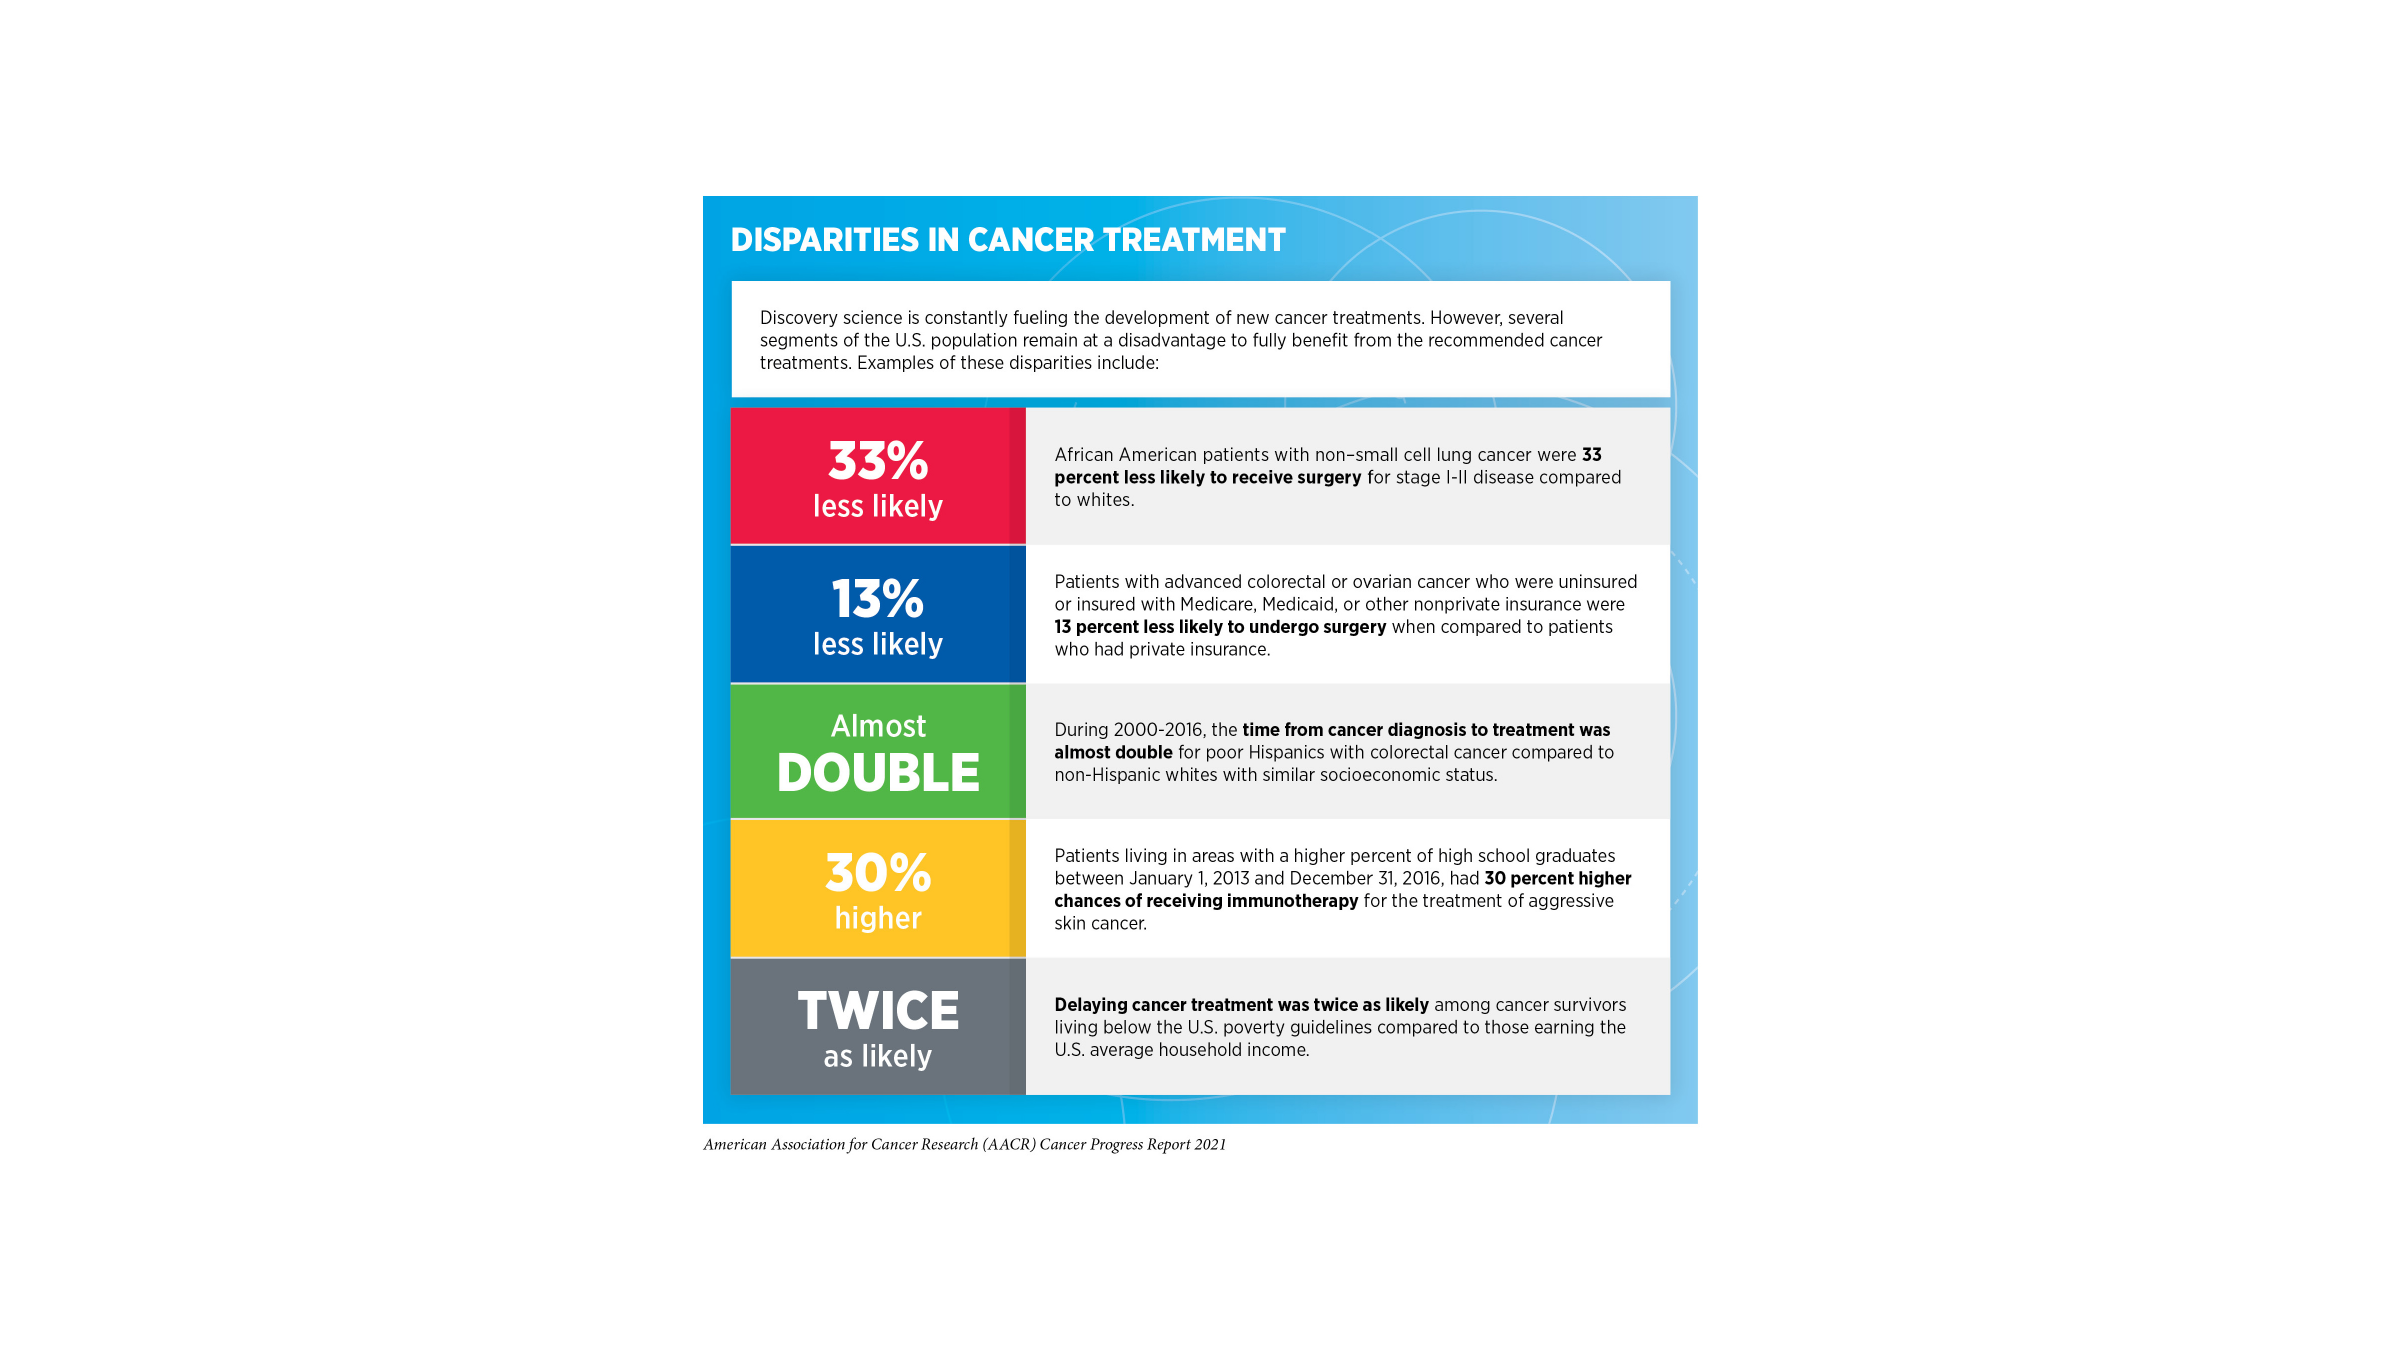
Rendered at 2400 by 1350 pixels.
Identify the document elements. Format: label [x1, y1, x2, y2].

picture [693, 187, 1707, 1163]
